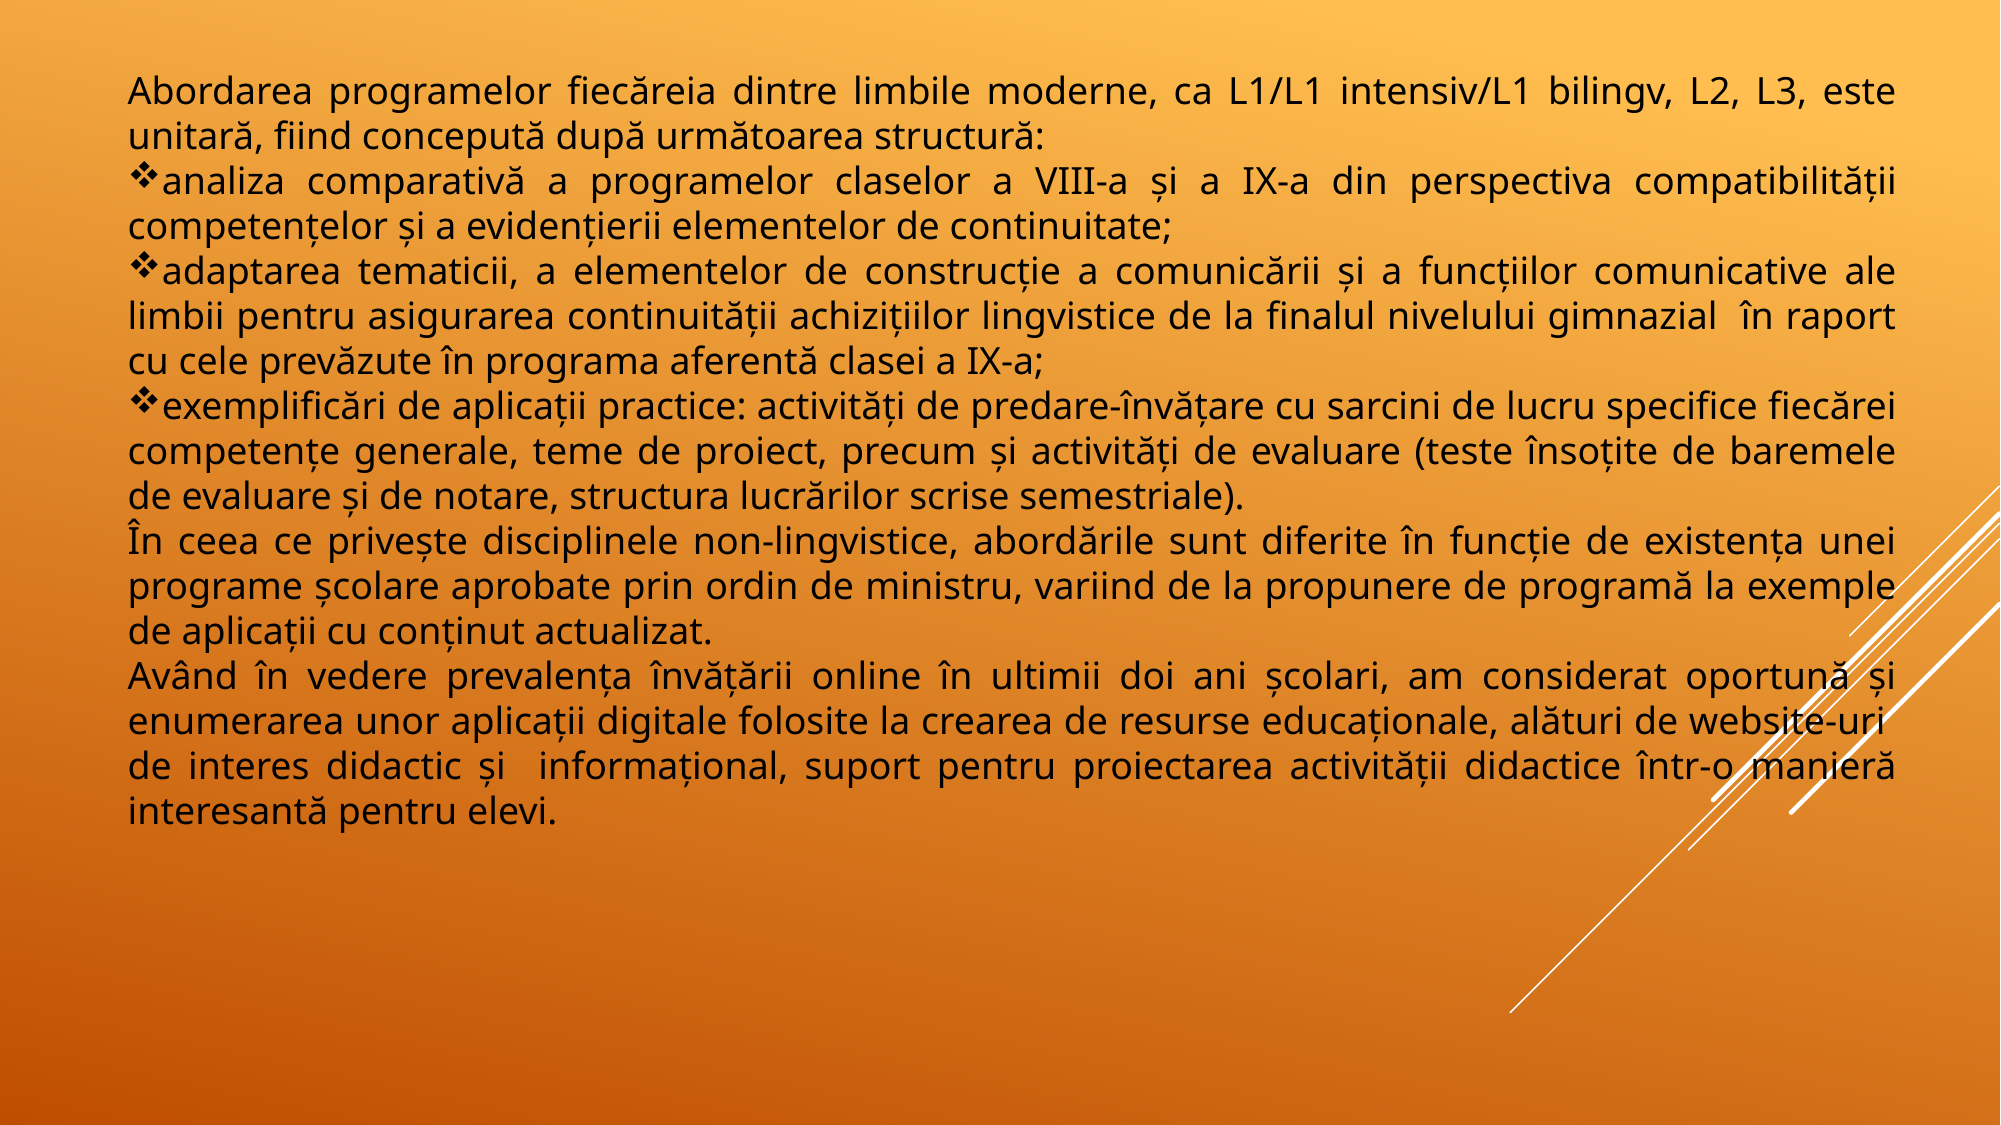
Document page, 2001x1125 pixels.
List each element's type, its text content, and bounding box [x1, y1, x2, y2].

text_box Abordarea programelor fiecăreia dintre limbile moderne, ca L1/L1 intensiv/L1 bilingv, L2, L3, este unitară, fiind concepută după următoarea structură: analiza comparativă a programelor claselor a VIII-a și a IX-a din perspectiva compatibilității competențelor și a evidențierii elementelor de continuitate; adaptarea tematicii, a elementelor de construcție a comunicării și a funcțiilor comunicative ale limbii pentru asigurarea continuității achizițiilor lingvistice de la finalul nivelului gimnazial în raport cu cele prevăzute în programa aferentă clasei a IX-a; exemplificări de aplicații practice: activități de predare-învățare cu sarcini de lucru specifice fiecărei competențe generale, teme de proiect, precum și activități de evaluare (teste însoțite de baremele de evaluare și de notare, structura lucrărilor scrise semestriale). În ceea ce privește disciplinele non-lingvistice, abordările sunt diferite în funcție de existența unei programe școlare aprobate prin ordin de ministru, variind de la propunere de programă la exemple de aplicații cu conținut actualizat. Având în vedere prevalența învățării online în ultimii doi ani școlari, am considerat oportună și enumerarea unor aplicații digitale folosite la crearea de resurse educaționale, alături de website-uri de interes didactic și informațional, suport pentru proiectarea activității didactice într-o manieră interesantă pentru elevi. [112, 59, 1913, 975]
